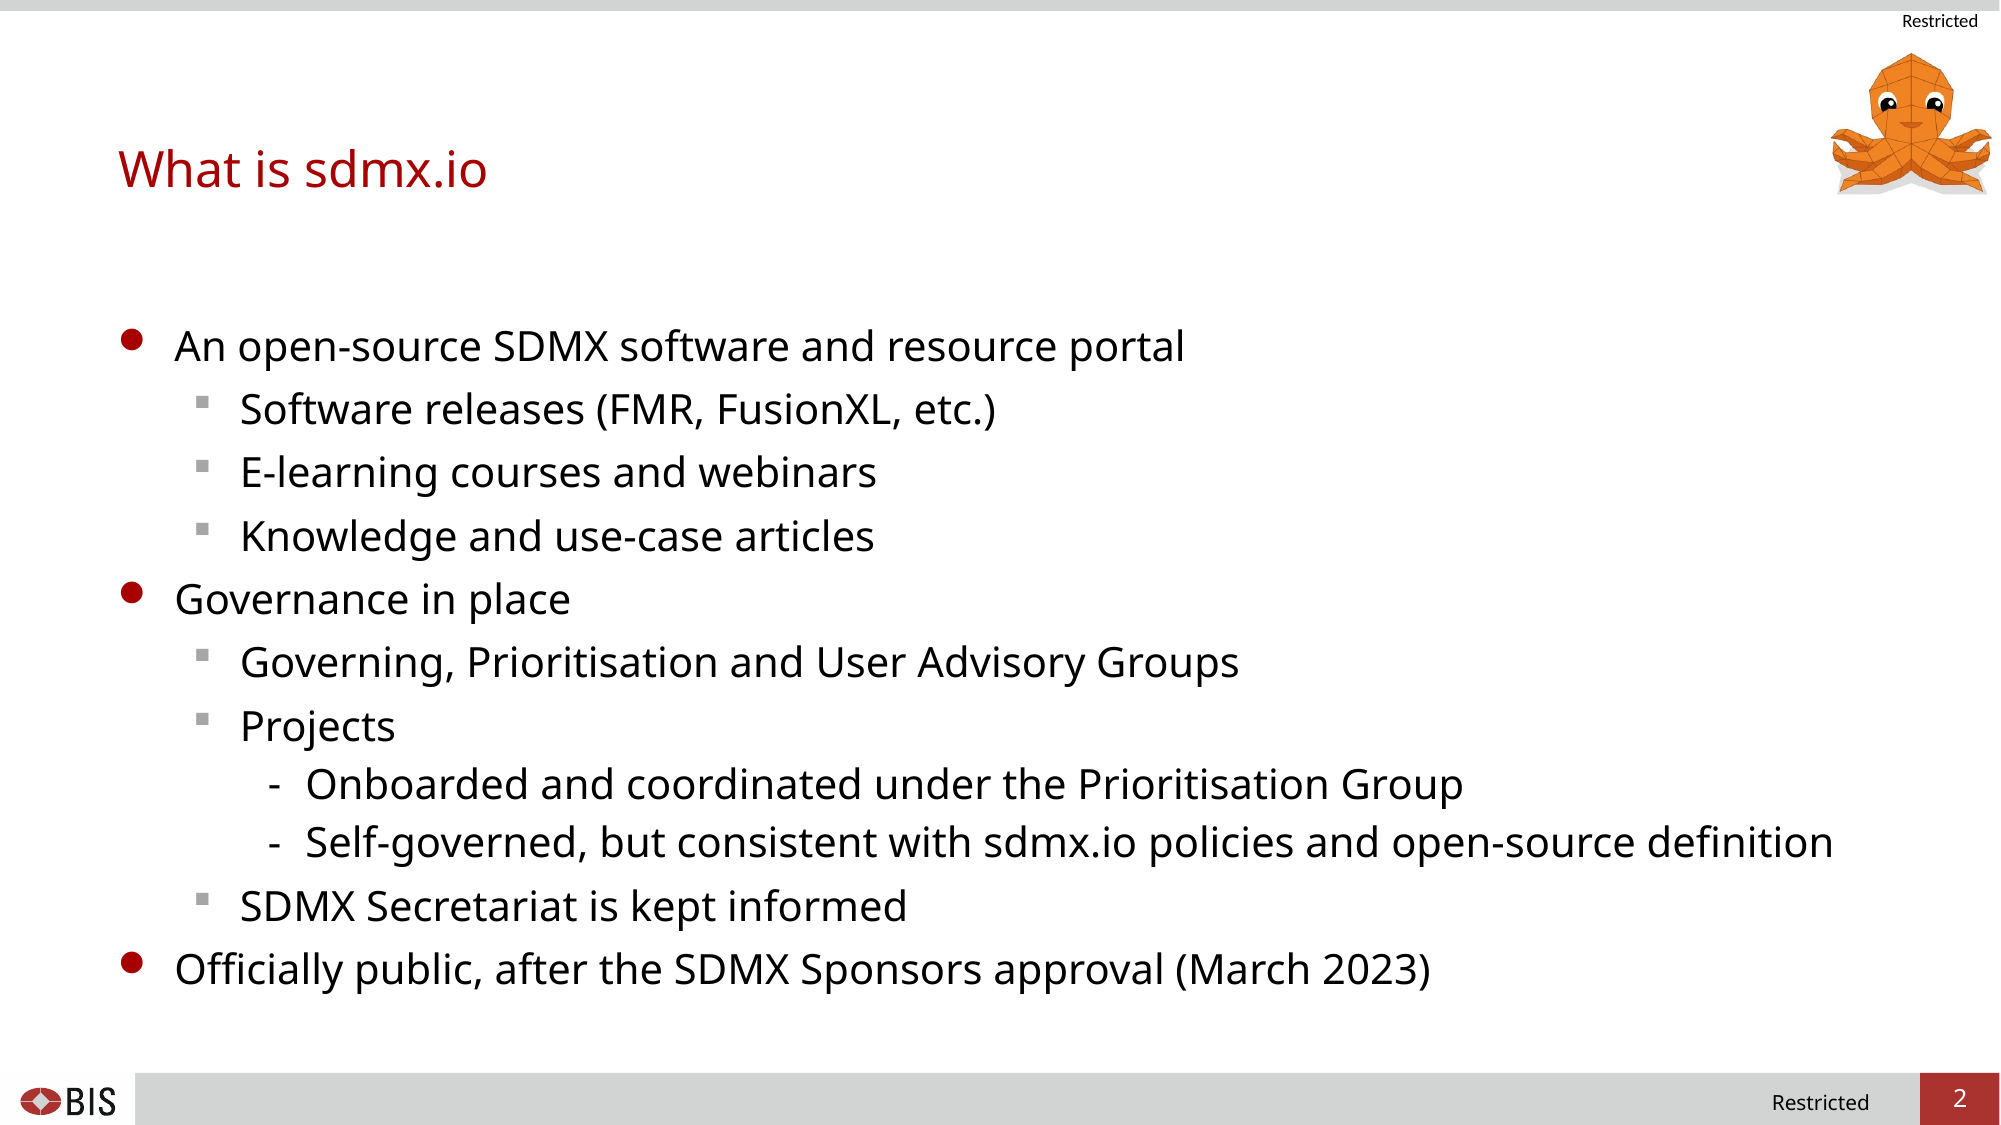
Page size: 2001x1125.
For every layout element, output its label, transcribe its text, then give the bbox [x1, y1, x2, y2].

slide_number 2 [1921, 1074, 2000, 1125]
title What is sdmx.io [118, 137, 1816, 214]
picture [1821, 36, 2000, 214]
list An open-source SDMX software and resource portal Software releases (FMR, FusionXL, etc.) E-learning courses and webinars Knowledge and use-case articles Governance in place Governing, Prioritisation and User Advisory Groups Projects Onboarded and coordinated under the Prioritisation Group Self-governed, but consistent with sdmx.io policies and open-source definition SDMX Secretariat is kept informed Officially public, after the SDMX Sponsors approval (March 2023) [117, 314, 1867, 1012]
